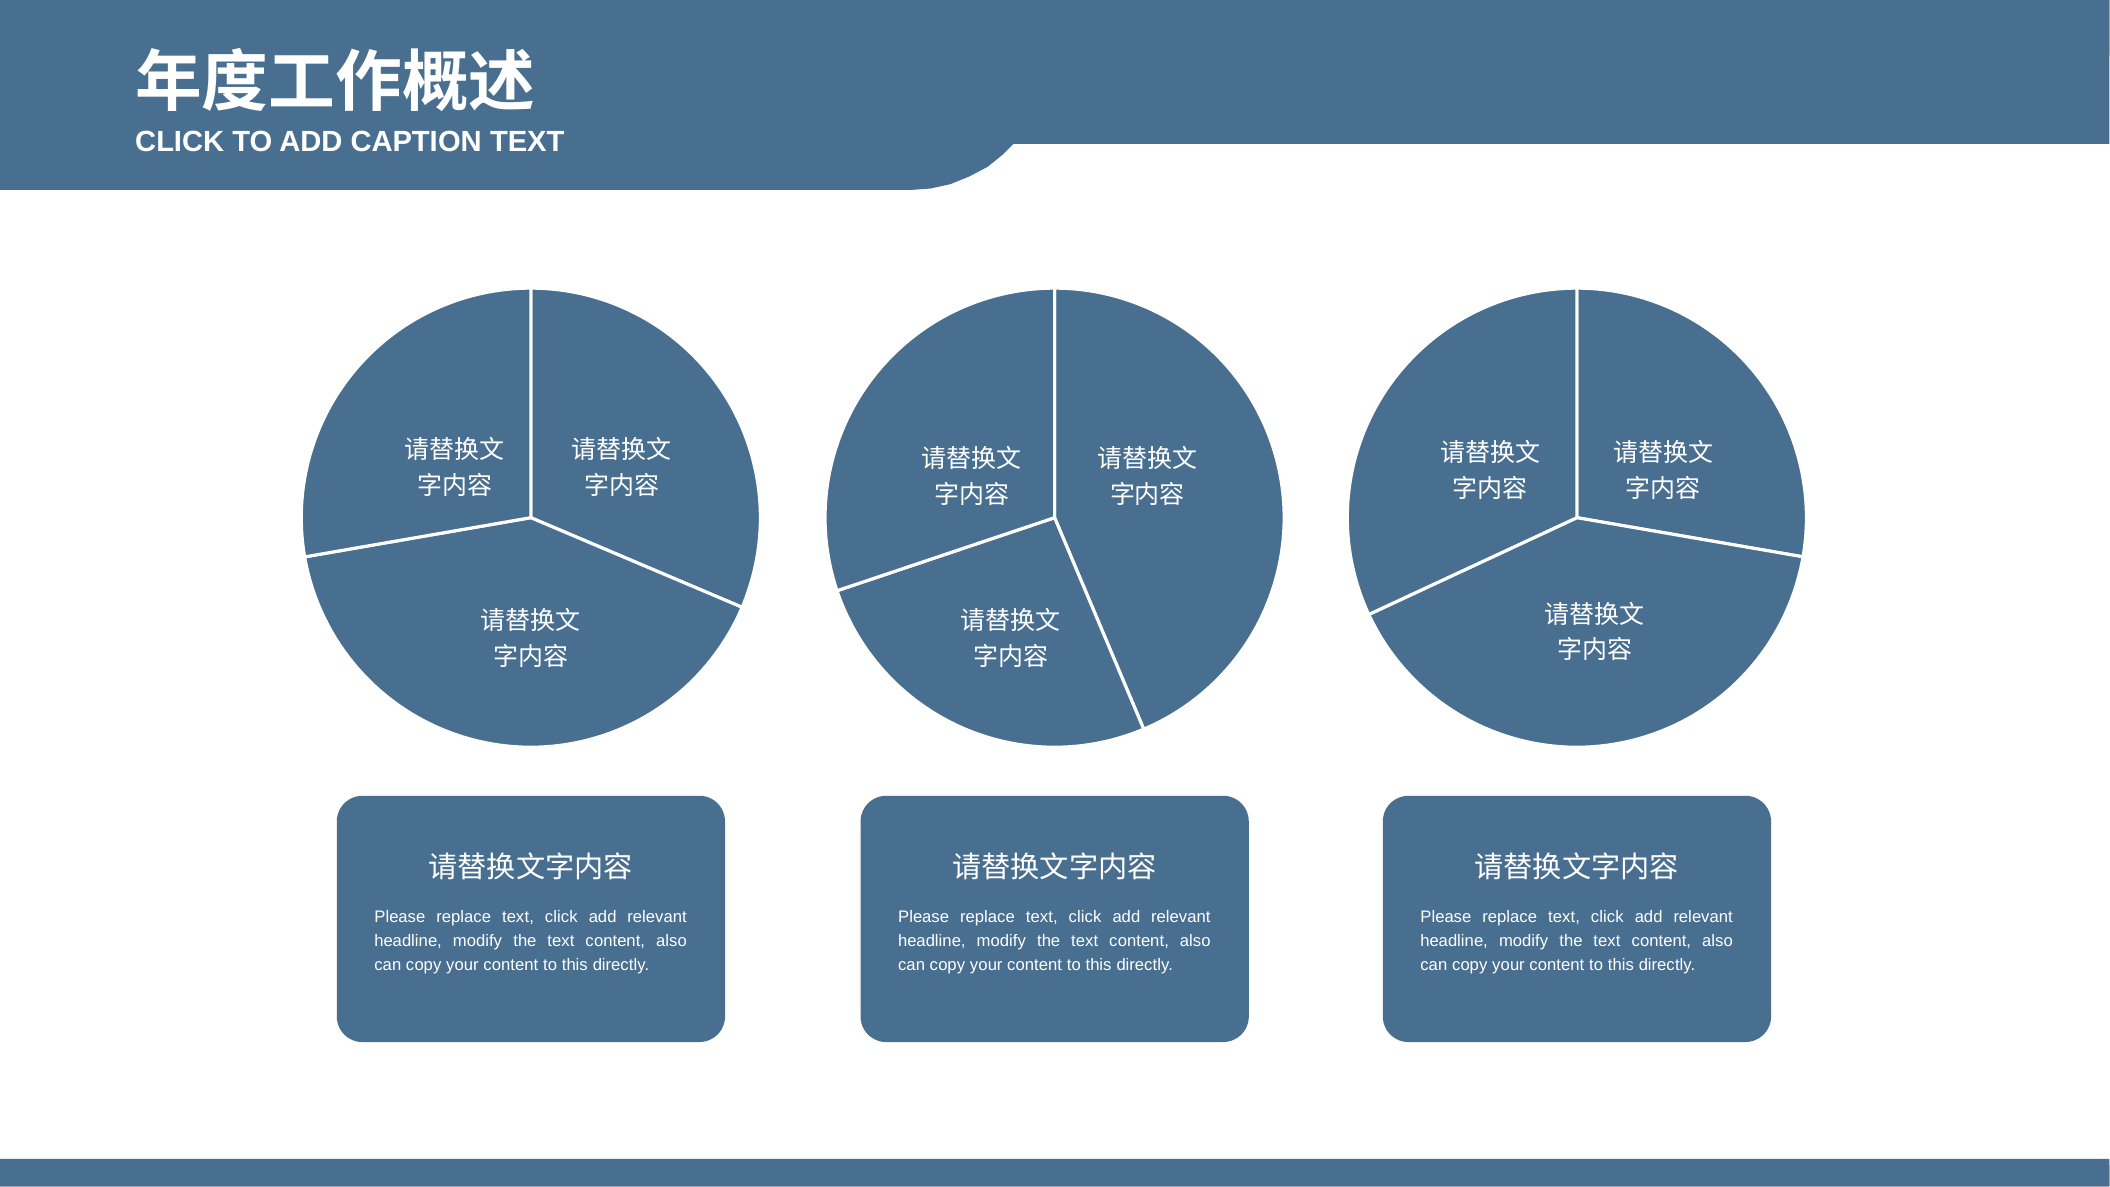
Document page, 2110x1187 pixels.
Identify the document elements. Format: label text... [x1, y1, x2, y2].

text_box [1382, 795, 1772, 1043]
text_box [254, 278, 777, 757]
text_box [860, 795, 1249, 1043]
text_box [777, 278, 1300, 757]
text_box CLICK TO ADD CAPTION TEXT [135, 122, 596, 158]
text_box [336, 795, 726, 1043]
text_box 年度工作概述 [135, 38, 596, 119]
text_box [1300, 278, 1854, 757]
